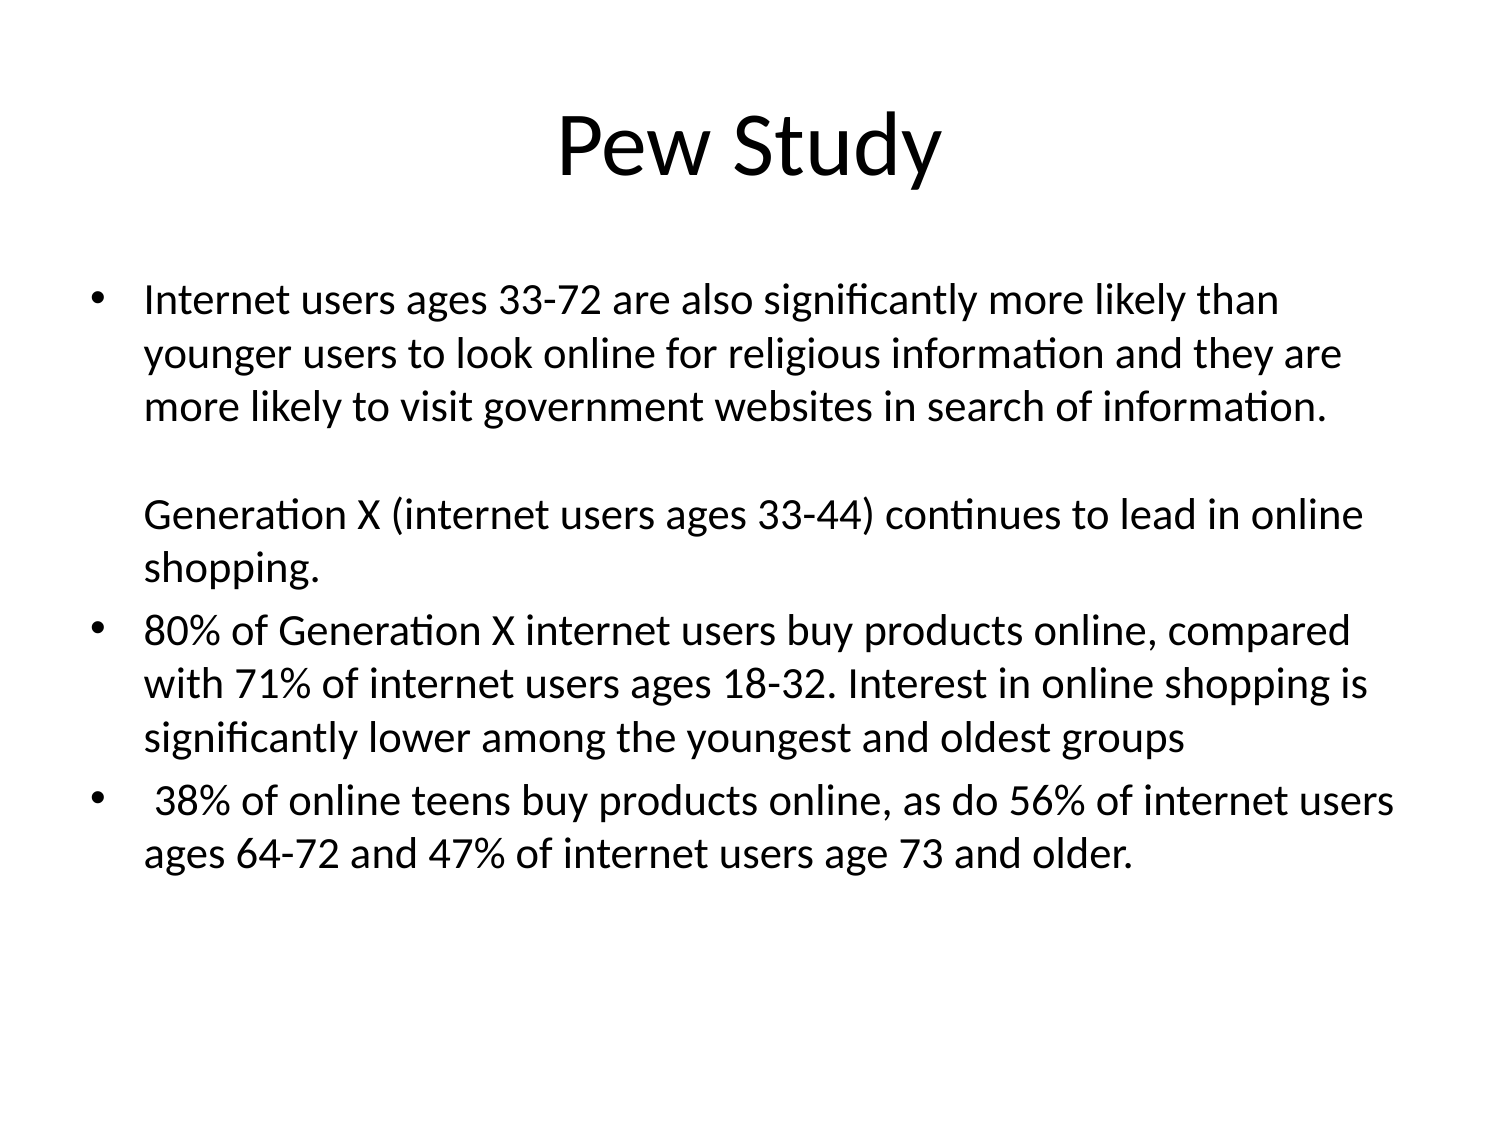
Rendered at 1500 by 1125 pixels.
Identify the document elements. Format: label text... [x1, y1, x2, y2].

title Pew Study [75, 45, 1425, 233]
list Internet users ages 33-72 are also significantly more likely than younger users to look online for religious information and they are more likely to visit government websites in search of information. Generation X (internet users ages 33-44) continues to lead in online shopping. 80% of Generation X internet users buy products online, compared with 71% of internet users ages 18-32. Interest in online shopping is significantly lower among the youngest and oldest groups 38% of online teens buy products online, as do 56% of internet users ages 64-72 and 47% of internet users age 73 and older. [75, 262, 1425, 1005]
